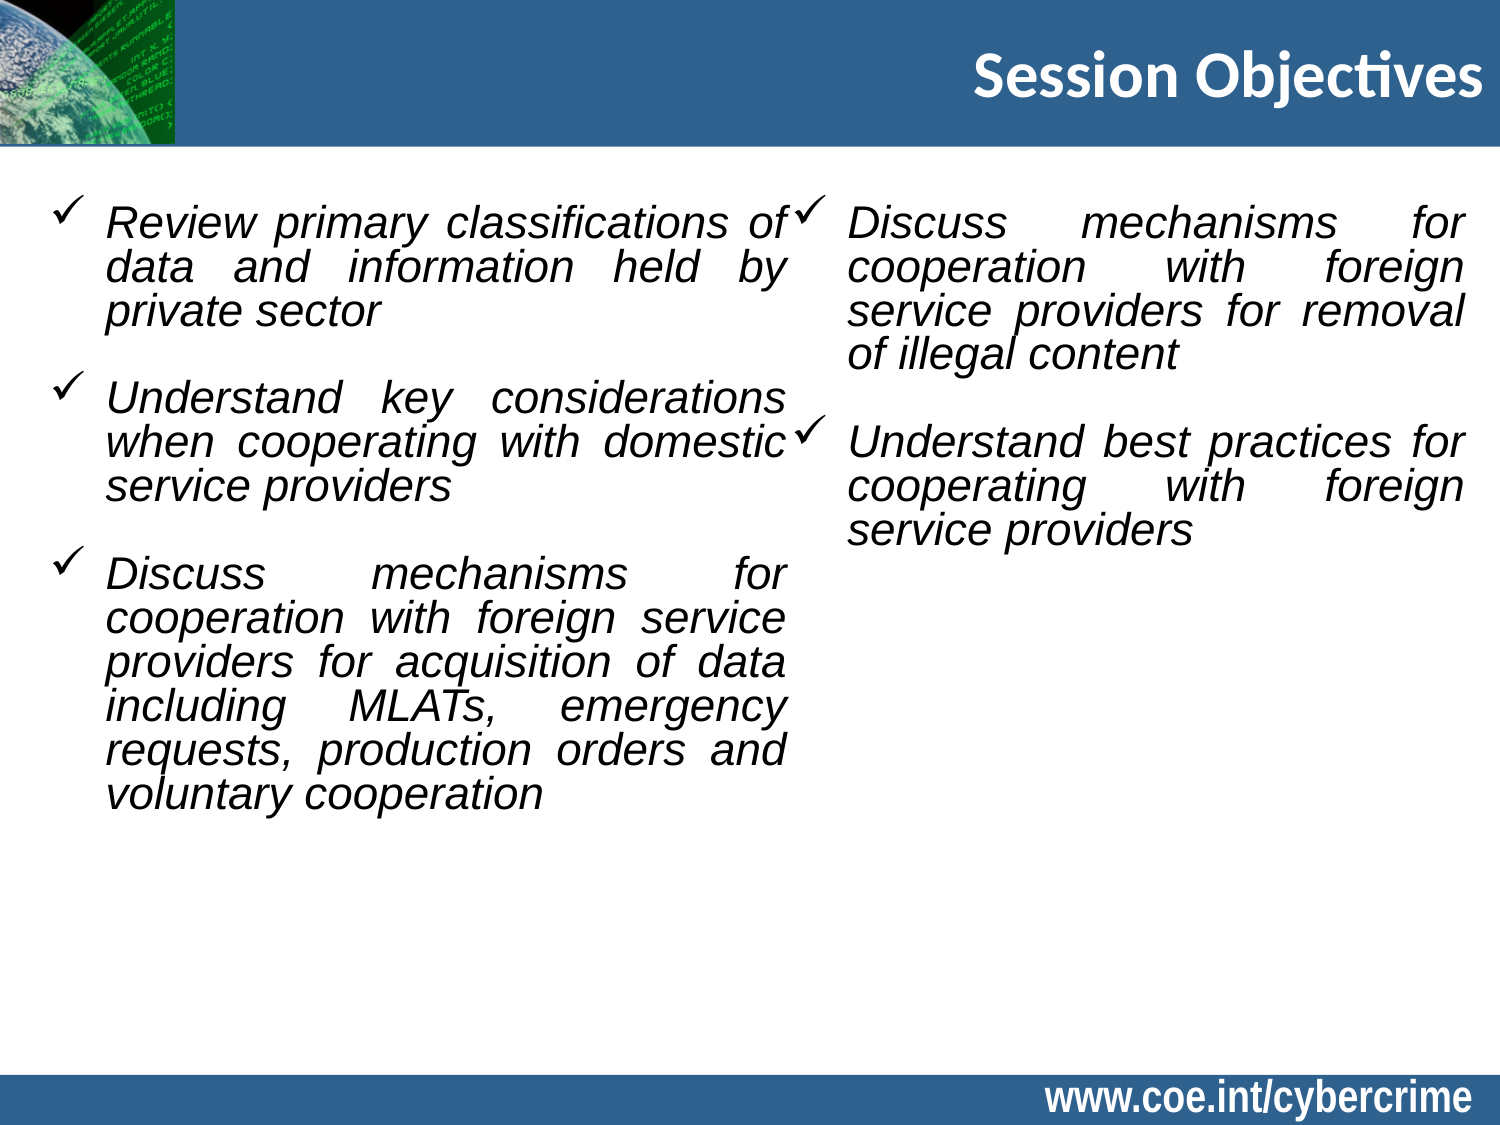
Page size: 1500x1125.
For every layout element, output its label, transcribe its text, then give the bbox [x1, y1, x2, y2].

text_box www.coe.int/cybercrime [1030, 1059, 1500, 1125]
text_box Discuss mechanisms for cooperation with foreign service providers for removal of illegal content Understand best practices for cooperating with foreign service providers [776, 195, 1480, 562]
text_box [0, 1073, 1030, 1125]
picture [0, 0, 175, 144]
text_box Session Objectives [177, 0, 1500, 149]
text_box Review primary classifications of data and information held by private sector Understand key considerations when cooperating with domestic service providers Discuss mechanisms for cooperation with foreign service providers for acquisition of data including MLATs, emergency requests, production orders and voluntary cooperation [34, 195, 802, 826]
